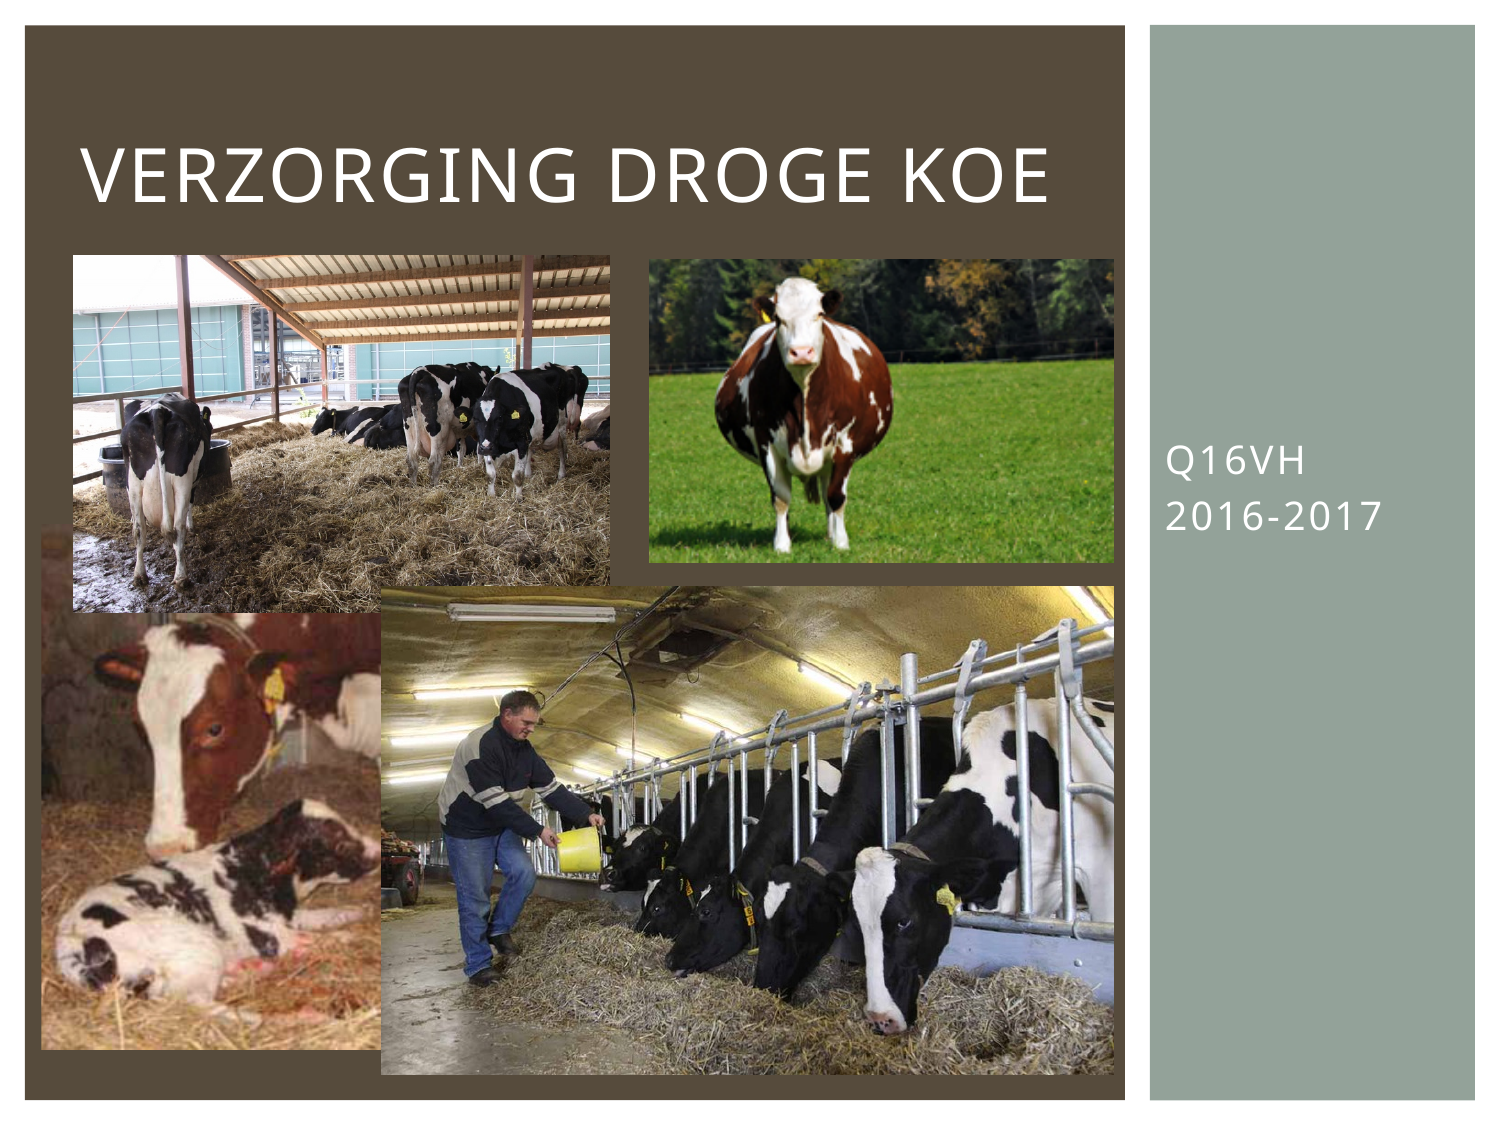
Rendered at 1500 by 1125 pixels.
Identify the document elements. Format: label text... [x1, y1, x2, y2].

subtitle Q16VH 2016-2017 [1149, 336, 1475, 637]
picture [649, 258, 1114, 563]
picture [40, 255, 1114, 1075]
title Verzorging droge koe [53, 78, 1091, 268]
